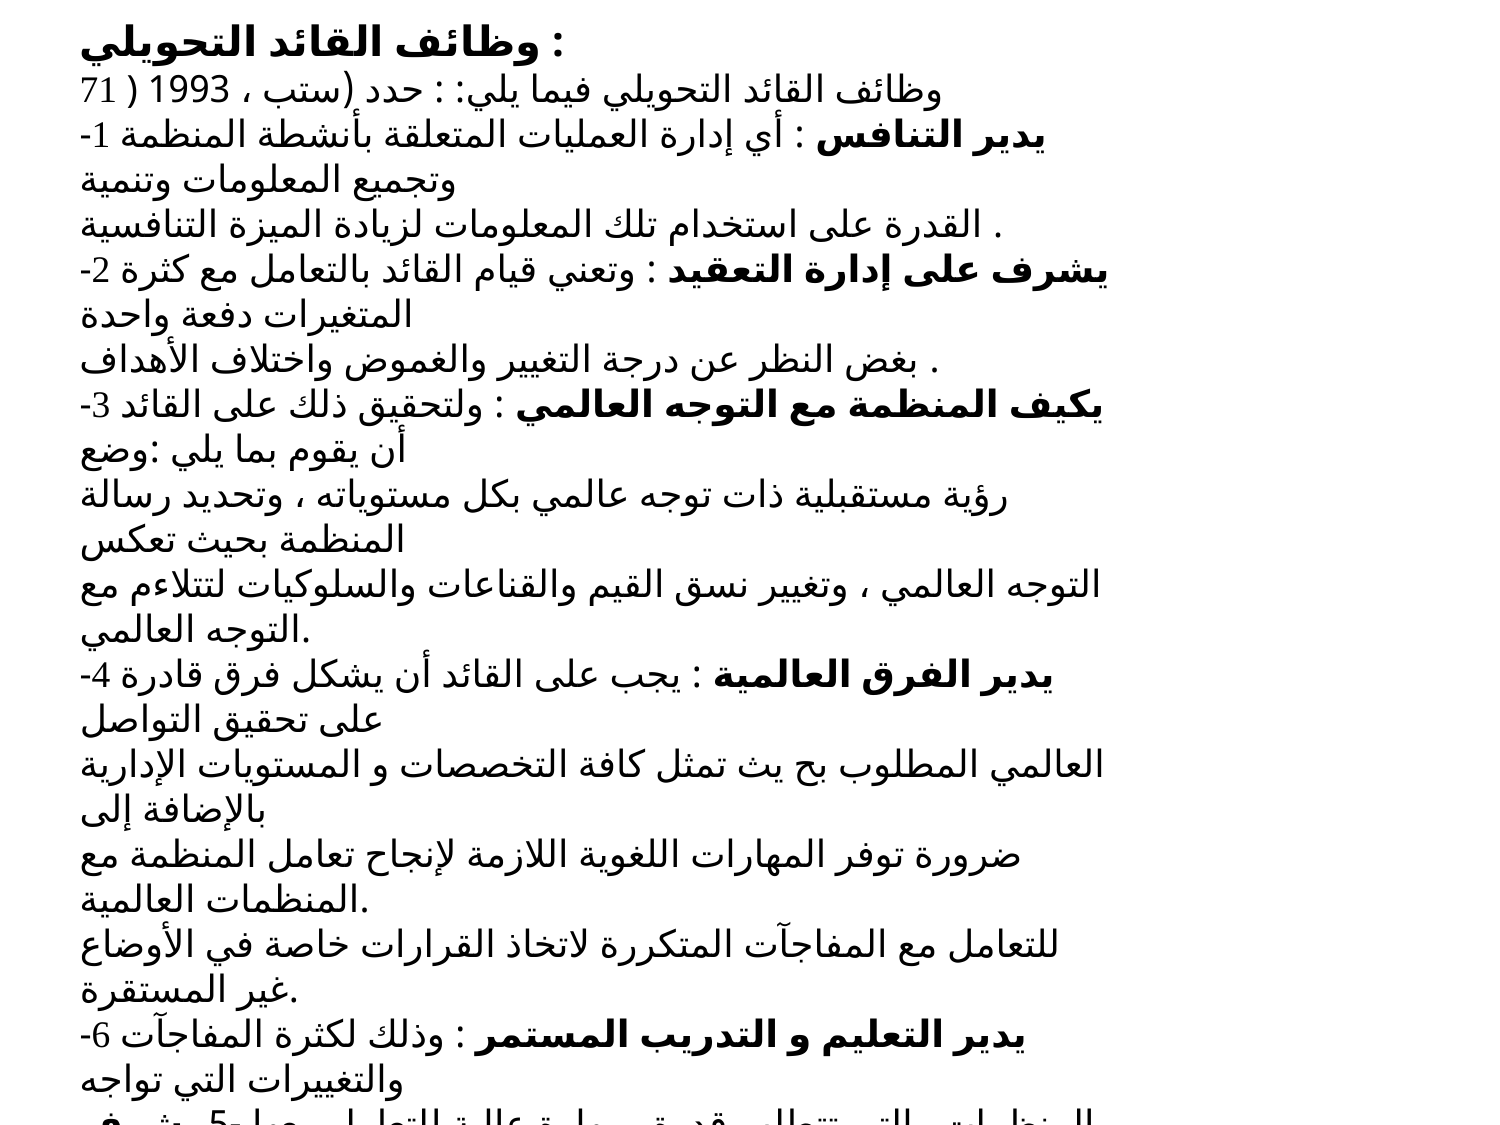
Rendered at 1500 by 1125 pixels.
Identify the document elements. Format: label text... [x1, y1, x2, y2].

text_box وظائف القائد التحويلي : 71 ) وظائف القائد التحويلي فيما يلي: : حدد (ستب ، 1993 -1 يدير التنافس : أي إدارة العمليات المتعلقة بأنشطة المنظمة وتجميع المعلومات وتنمية القدرة على استخدام تلك المعلومات لزيادة الميزة التنافسية . -2 يشرف على إدارة التعقيد : وتعني قيام القائد بالتعامل مع كثرة المتغيرات دفعة واحدة بغض النظر عن درجة التغيير والغموض واختلاف الأهداف . -3 يكيف المنظمة مع التوجه العالمي : ولتحقيق ذلك على القائد أن يقوم بما يلي :وضع رؤية مستقبلية ذات توجه عالمي بكل مستوياته ، وتحديد رسالة المنظمة بحيث تعكس التوجه العالمي ، وتغيير نسق القيم والقناعات والسلوكيات لتتلاءم مع التوجه العالمي. -4 يدير الفرق العالمية : يجب على القائد أن يشكل فرق قادرة على تحقيق التواصل العالمي المطلوب بح يث تمثل كافة التخصصات و المستويات الإدارية بالإضافة إلى ضرورة توفر المهارات اللغوية اللازمة لإنجاح تعامل المنظمة مع المنظمات العالمية. للتعامل مع المفاجآت المتكررة لاتخاذ القرارات خاصة في الأوضاع غير المستقرة. -6 يدير التعليم و التدريب المستمر : وذلك لكثرة المفاجآت والتغييرات التي تواجه المنظمات والتي تتطلب قدرة ومهارة عالية للتعامل معها.-5 يشرف على إدارة المفاجآت : على القيادات التحويلية أن تنمي قدراته ا و مهاراتها [64, 7, 1125, 1125]
